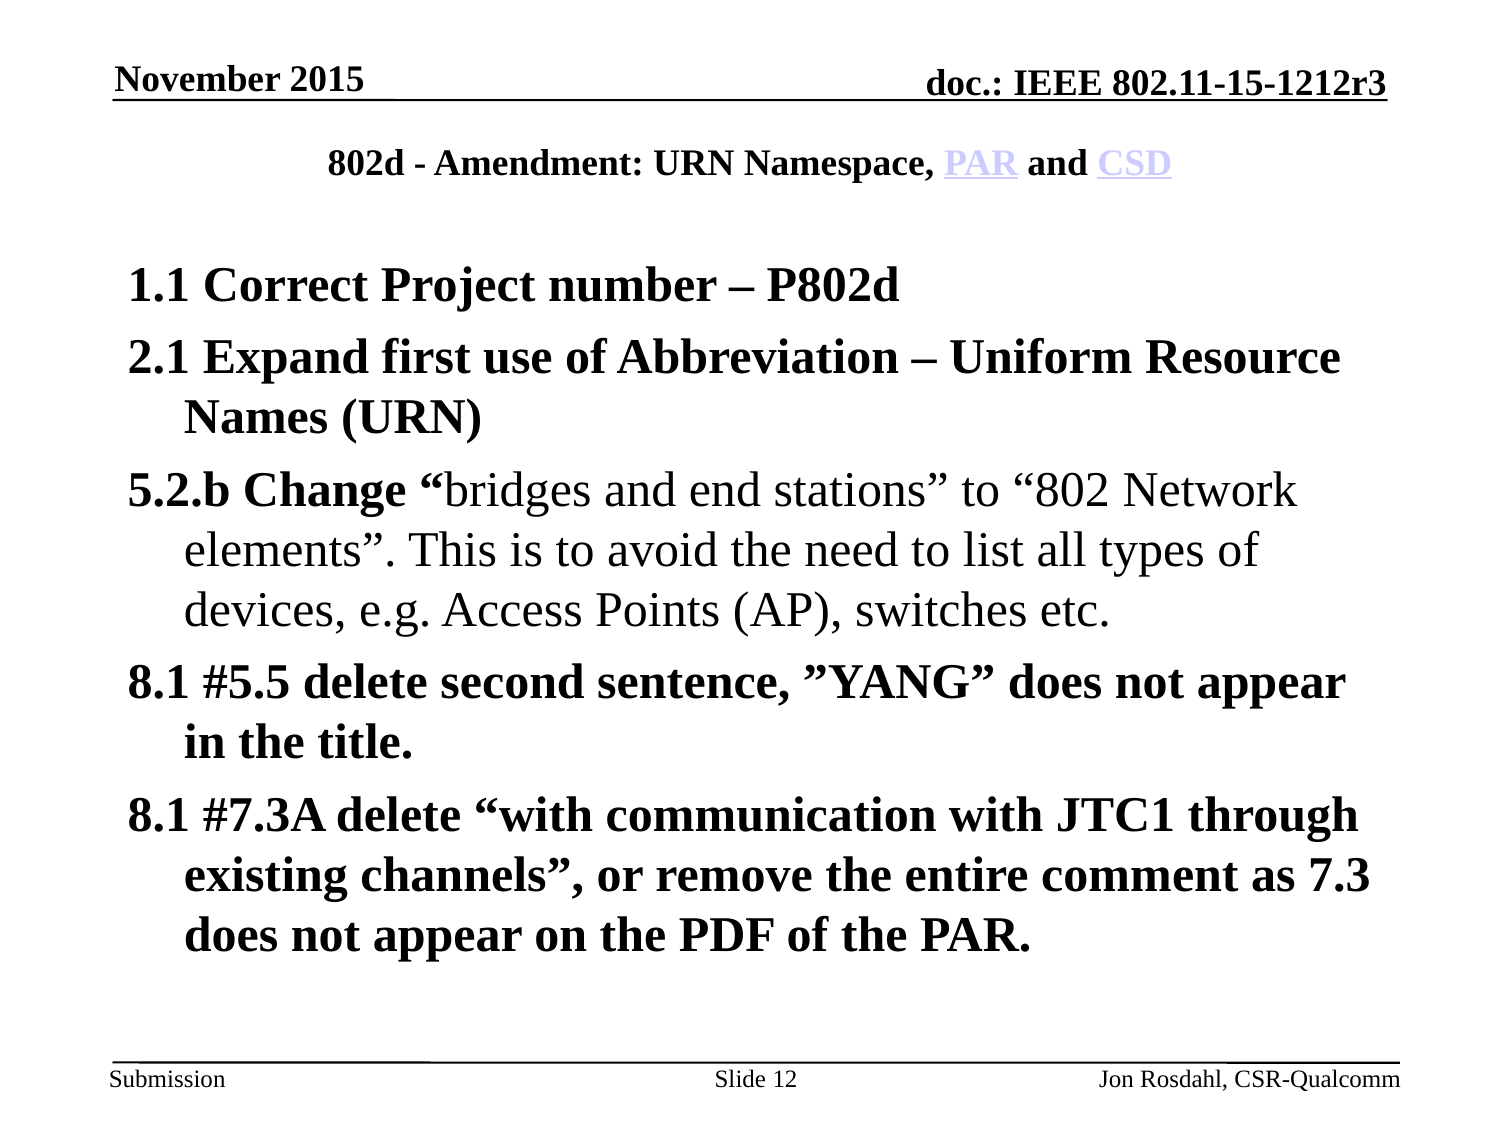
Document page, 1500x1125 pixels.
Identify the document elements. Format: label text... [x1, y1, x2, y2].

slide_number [114, 54, 423, 100]
list 1.1 Correct Project number – P802d 2.1 Expand first use of Abbreviation – Uniform Resource Names (URN) 5.2.b Change “bridges and end stations” to “802 Network elements”. This is to avoid the need to list all types of devices, e.g. Access Points (AP), switches etc. 8.1 #5.5 delete second sentence, ”YANG” does not appear in the title. 8.1 #7.3A delete “with communication with JTC1 through existing channels”, or remove the entire comment as 7.3 does not appear on the PDF of the PAR. [112, 243, 1388, 1000]
title 802d - Amendment: URN Namespace, PAR and CSD [112, 112, 1388, 209]
slide_number Slide 12 [712, 1061, 800, 1123]
footer Jon Rosdahl, CSR-Qualcomm [878, 1061, 1402, 1093]
